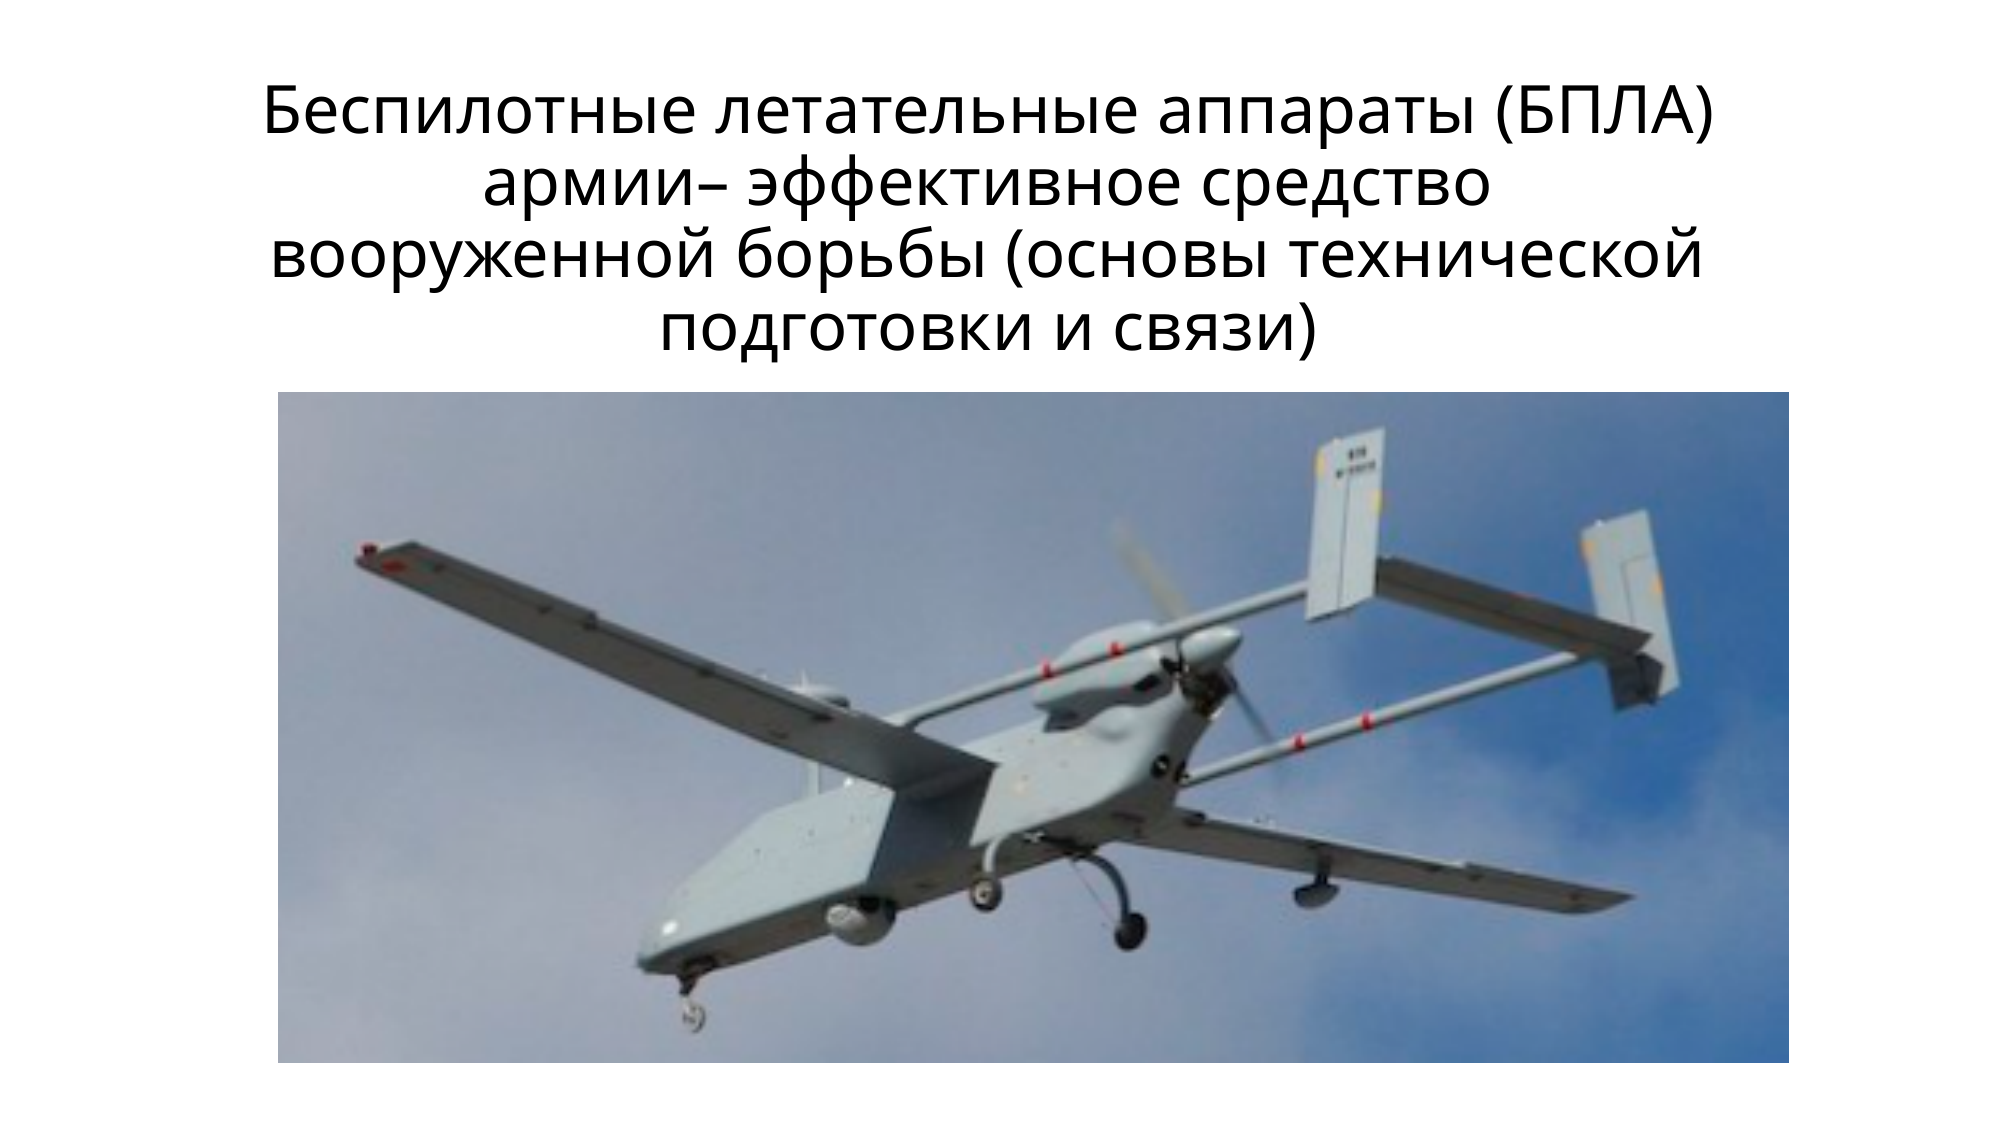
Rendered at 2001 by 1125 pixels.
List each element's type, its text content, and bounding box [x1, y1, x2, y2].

title Беспилотные летательные аппараты (БПЛА) армии– эффективное средство вооруженной борьбы (основы технической подготовки и связи) [238, 62, 1739, 372]
picture [278, 392, 1789, 1063]
